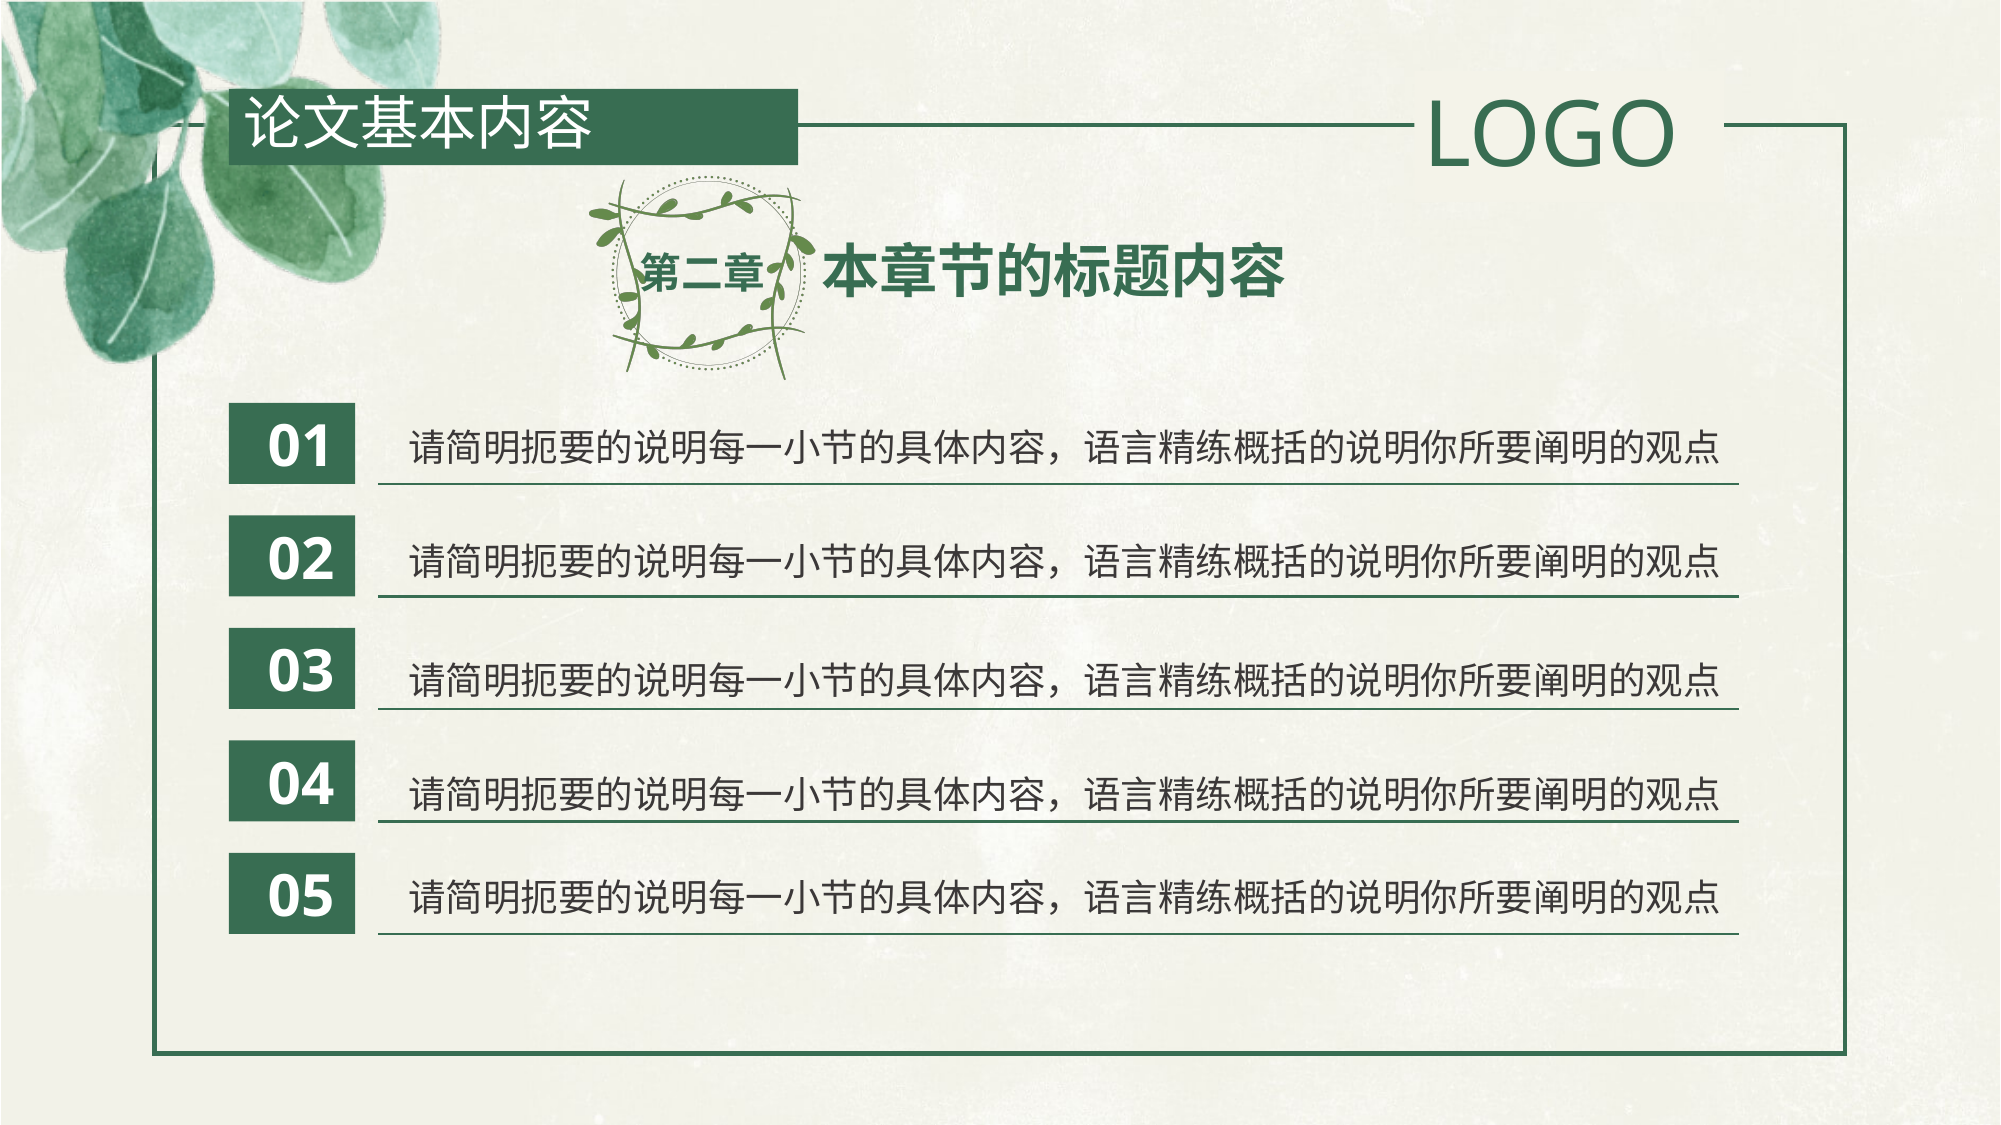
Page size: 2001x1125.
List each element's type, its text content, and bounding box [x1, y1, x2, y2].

text_box 04 [228, 740, 356, 822]
text_box 本章节的标题内容 [919, 223, 1338, 315]
text_box 请简明扼要的说明每一小节的具体内容，语言精练概括的说明你所要阐明的观点 [393, 529, 1739, 590]
text_box 02 [228, 515, 356, 597]
picture [1, 0, 2000, 1125]
title 论文基本内容 [228, 88, 795, 164]
text_box 请简明扼要的说明每一小节的具体内容，语言精练概括的说明你所要阐明的观点 [393, 415, 1739, 477]
text_box 01 [228, 402, 356, 484]
text_box 03 [228, 627, 356, 709]
text_box 05 [228, 852, 356, 934]
text_box 请简明扼要的说明每一小节的具体内容，语言精练概括的说明你所要阐明的观点 [393, 649, 1739, 708]
text_box 请简明扼要的说明每一小节的具体内容，语言精练概括的说明你所要阐明的观点 [393, 762, 1739, 821]
text_box 请简明扼要的说明每一小节的具体内容，语言精练概括的说明你所要阐明的观点 [393, 865, 1739, 926]
